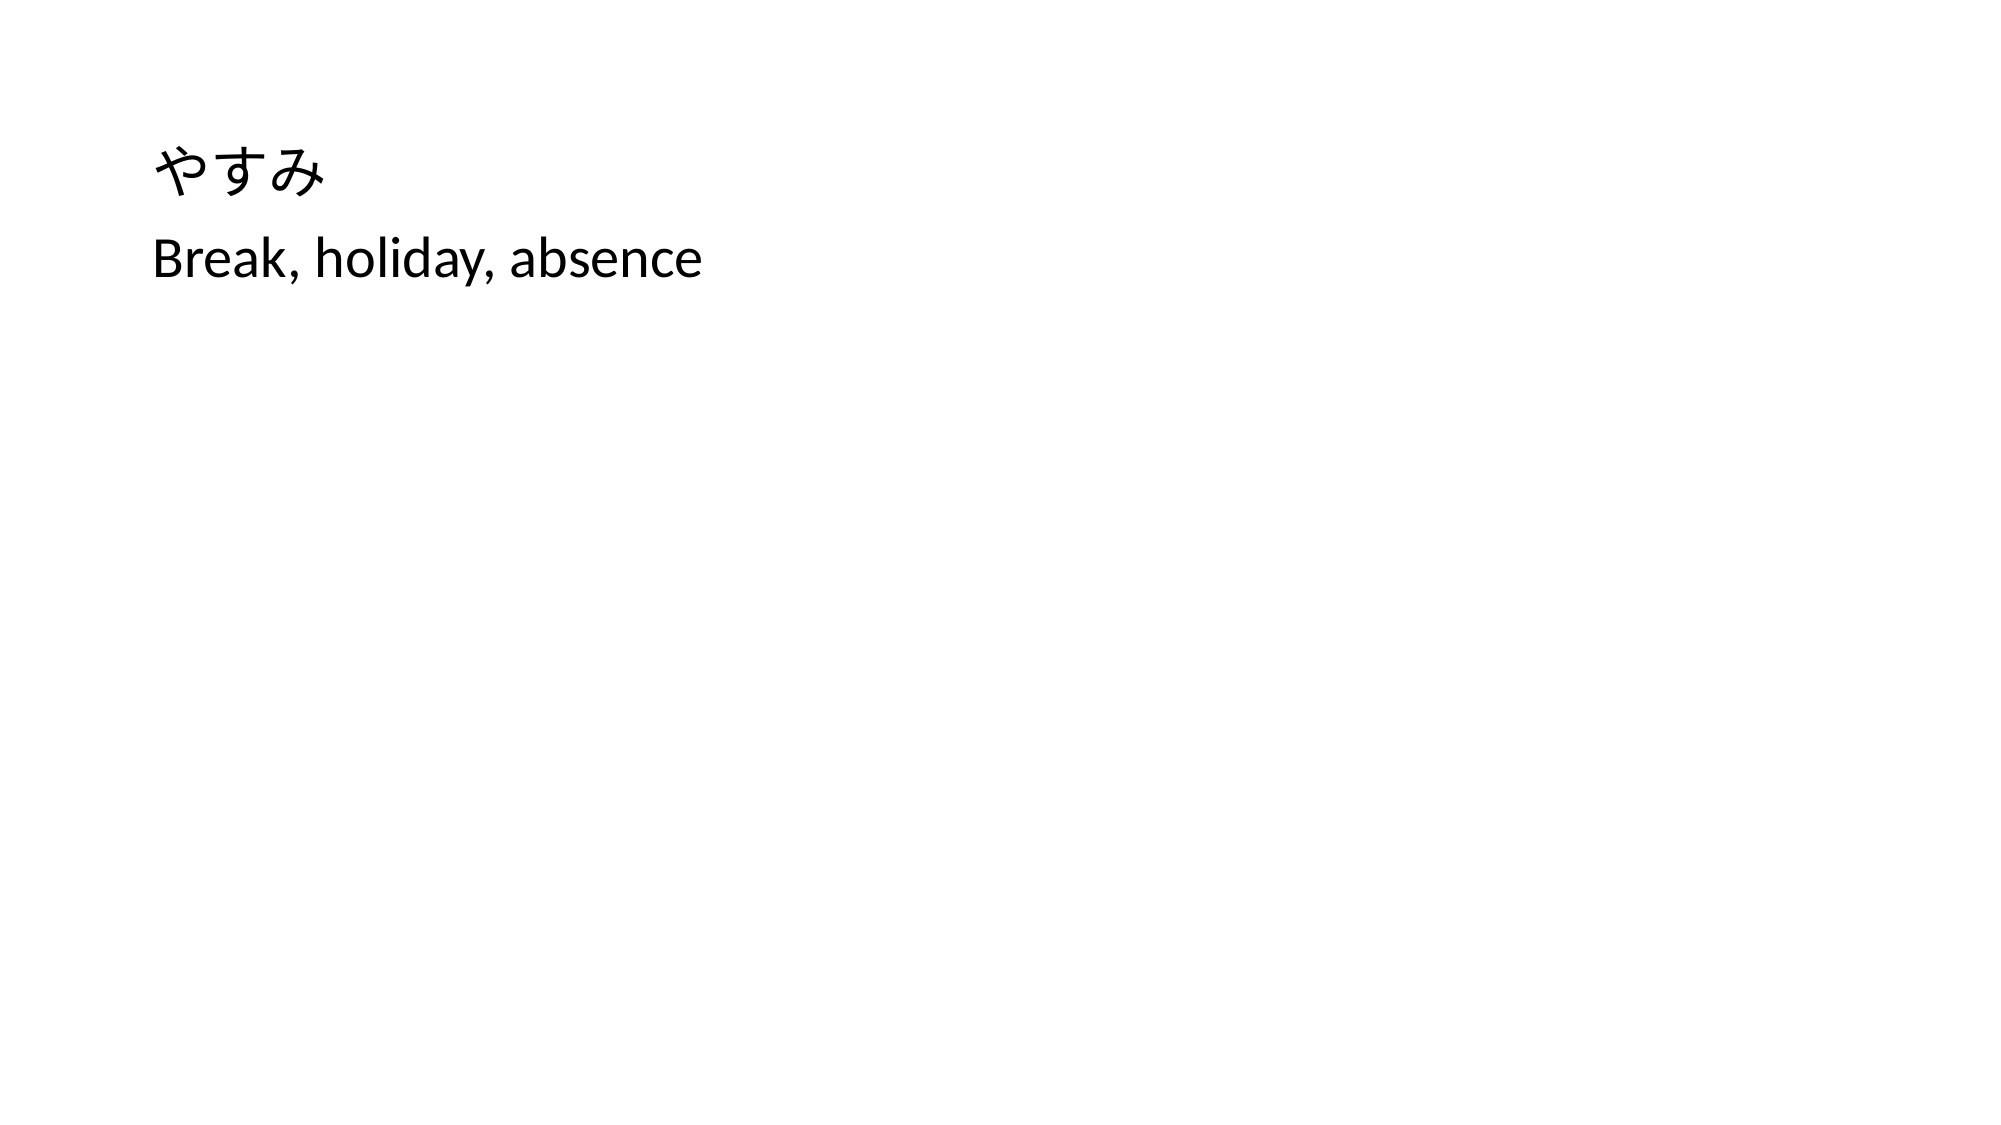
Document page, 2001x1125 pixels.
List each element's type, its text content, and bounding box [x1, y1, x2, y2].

list やすみ Break, holiday, absence [137, 136, 1863, 1014]
